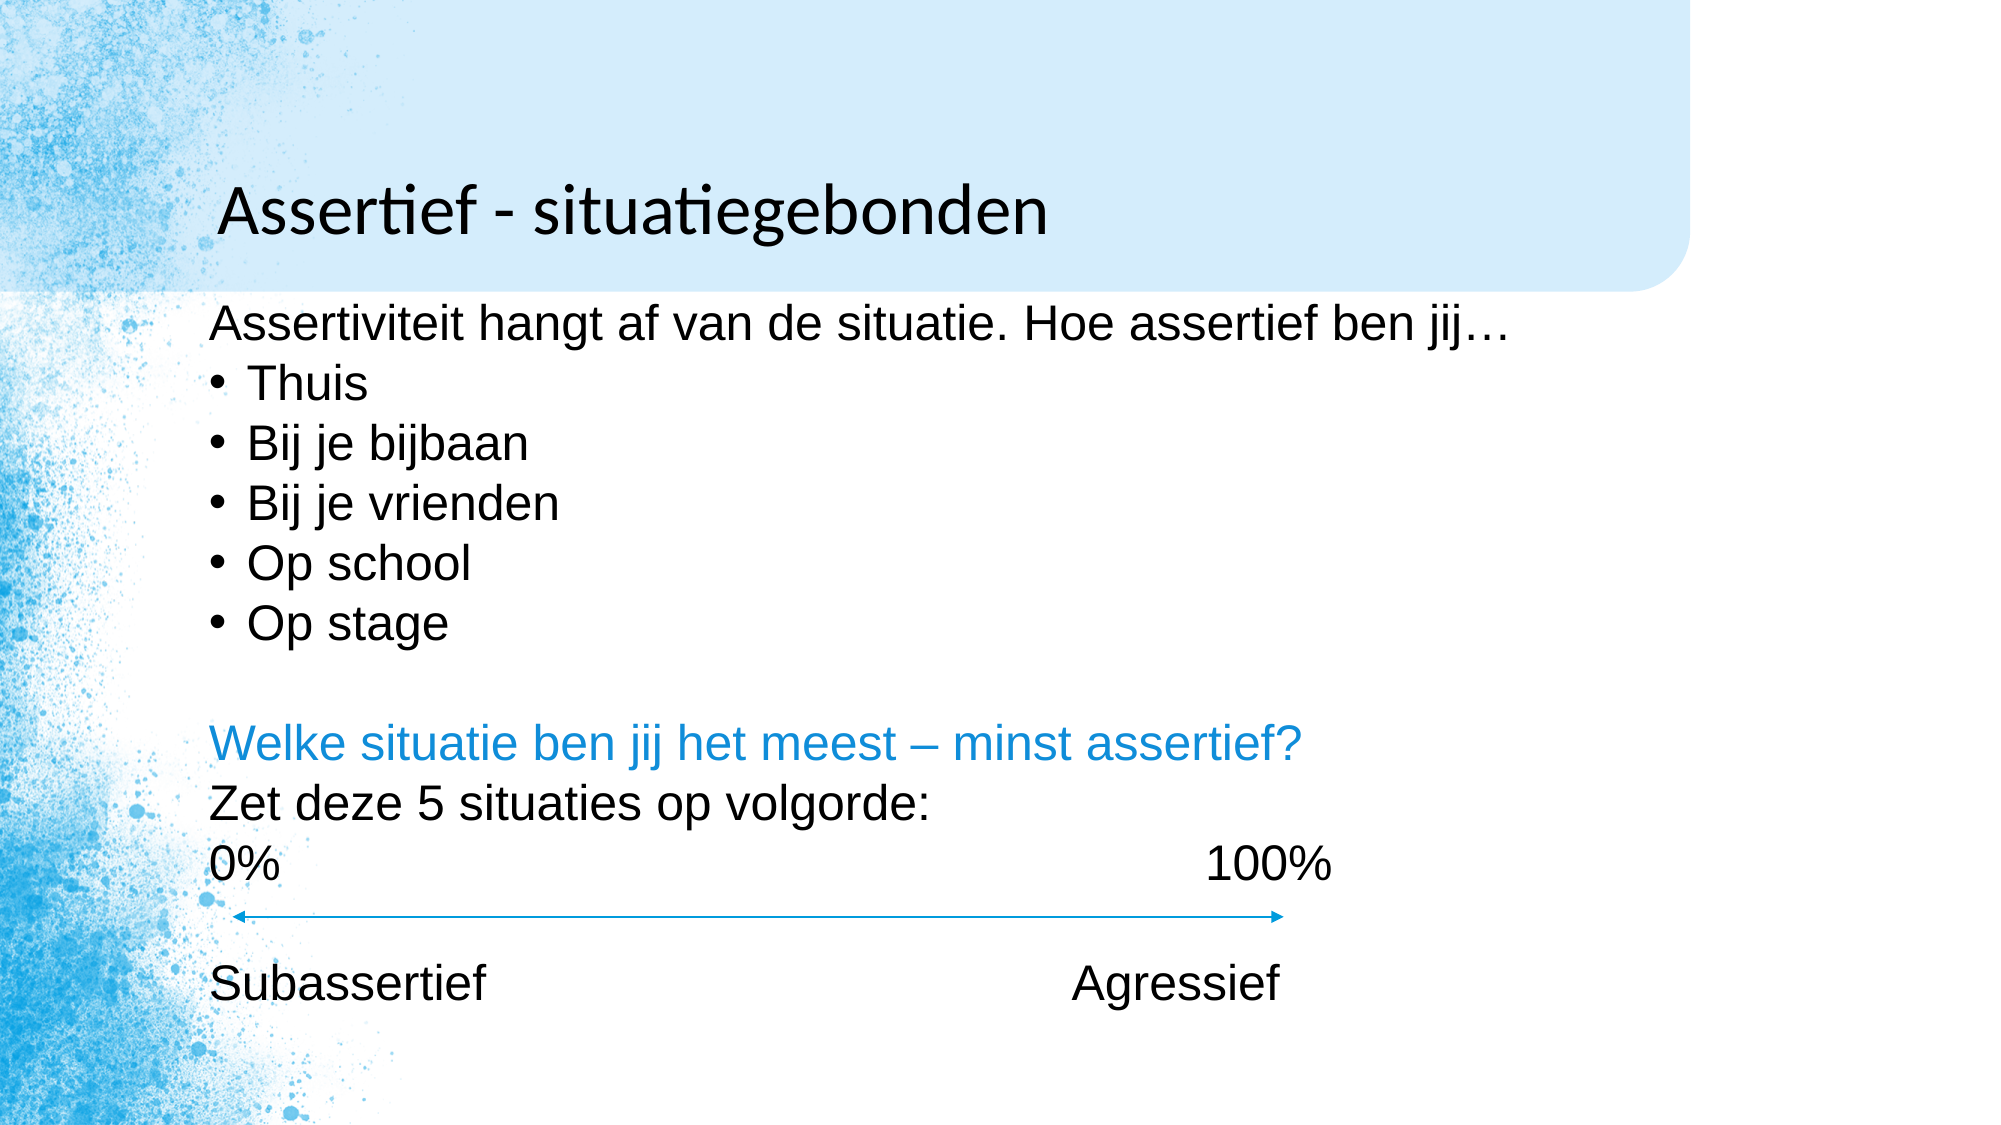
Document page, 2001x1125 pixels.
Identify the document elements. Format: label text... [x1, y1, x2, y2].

title Assertief - situatiegebonden​ [217, 61, 1556, 250]
list Assertiviteit hangt af van de situatie​. Hoe assertief ben jij… Thuis​ Bij je bijbaan​ Bij je vrienden​ Op school​ Op stage​ Welke situatie ben jij het meest – minst assertief?​ Zet deze 5 situaties op volgorde:​ 0% 100% Subassertief Agressief [208, 290, 1639, 1035]
picture [0, 0, 415, 1125]
